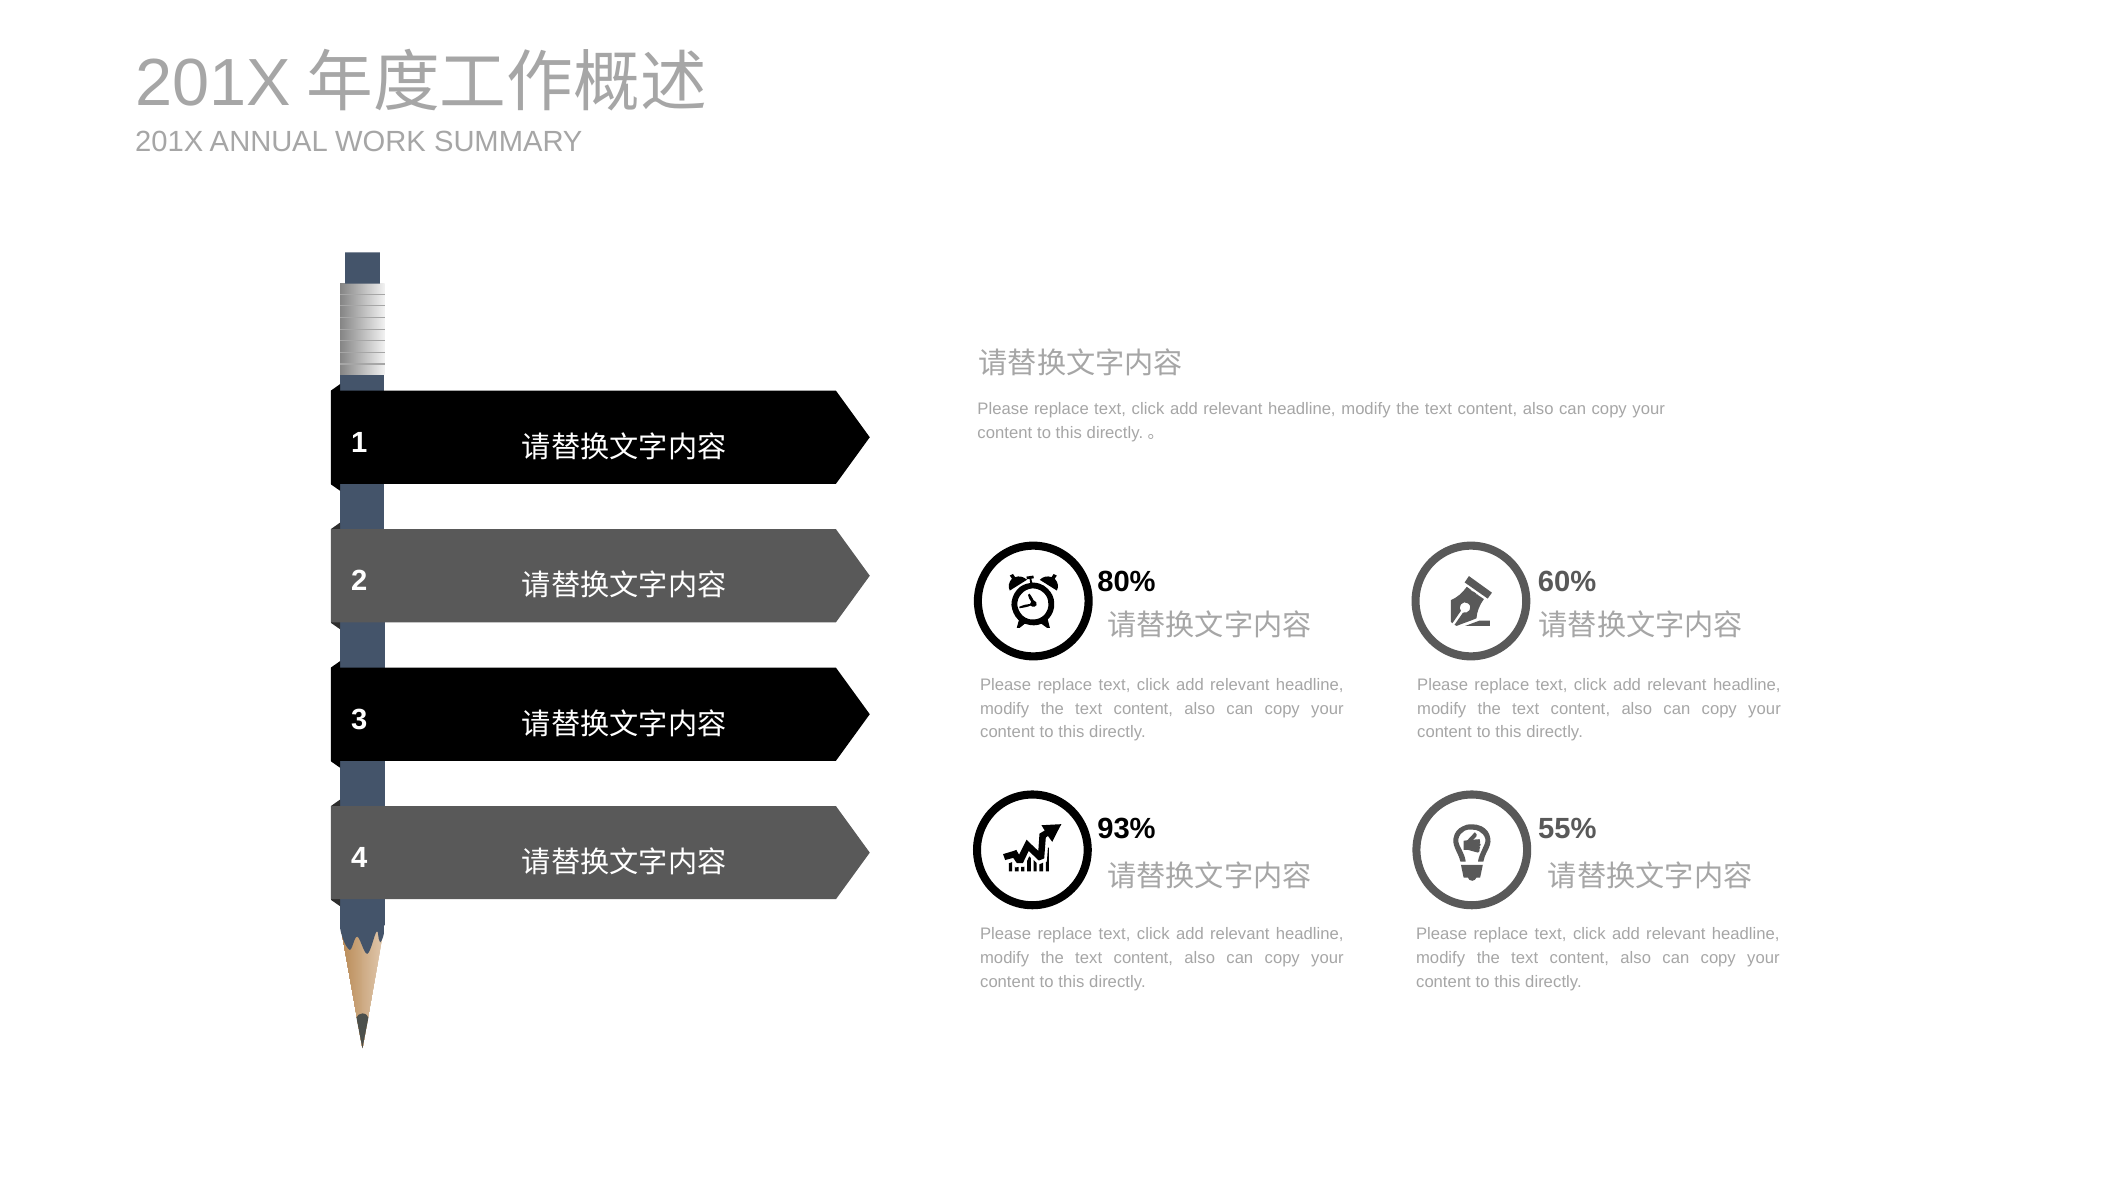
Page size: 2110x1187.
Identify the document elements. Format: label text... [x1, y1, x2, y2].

text_box [1410, 540, 1523, 662]
text_box 请替换文字内容 [963, 330, 1199, 386]
text_box Please replace text, click add relevant headline, modify the text content, also can copy your content to this directly. [1402, 662, 1796, 749]
text_box 请替换文字内容 [1523, 592, 1759, 649]
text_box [330, 252, 870, 1049]
text_box Please replace text, click add relevant headline, modify the text content, also can copy your content to this directly. [965, 912, 1359, 999]
text_box Please replace text, click add relevant headline, modify the text content, also can copy your content to this directly.。 [962, 386, 1681, 449]
text_box 201X年度工作概述 [135, 38, 783, 119]
text_box [1033, 860, 1037, 872]
text_box [1008, 862, 1013, 872]
text_box 201X ANNUAL WORK SUMMARY [135, 122, 596, 158]
text_box 请替换文字内容 [1092, 592, 1328, 649]
text_box 60% [1523, 547, 1612, 605]
text_box 请替换文字内容 [1092, 842, 1328, 900]
text_box [1039, 573, 1058, 591]
text_box [1411, 789, 1533, 911]
text_box [1450, 576, 1492, 626]
text_box Please replace text, click add relevant headline, modify the text content, also can copy your content to this directly. [1401, 912, 1795, 999]
text_box [1008, 573, 1055, 628]
text_box [1460, 864, 1483, 881]
text_box [972, 540, 1092, 662]
text_box 93% [1082, 795, 1171, 853]
text_box [1453, 824, 1491, 862]
text_box Please replace text, click add relevant headline, modify the text content, also can copy your content to this directly. [965, 662, 1359, 749]
text_box 请替换文字内容 [1533, 842, 1768, 900]
text_box [1027, 856, 1031, 872]
text_box 55% [1523, 795, 1612, 853]
text_box [1039, 862, 1044, 872]
text_box [1003, 824, 1062, 864]
text_box [1045, 847, 1049, 872]
text_box 80% [1082, 547, 1171, 605]
text_box [971, 789, 1092, 911]
